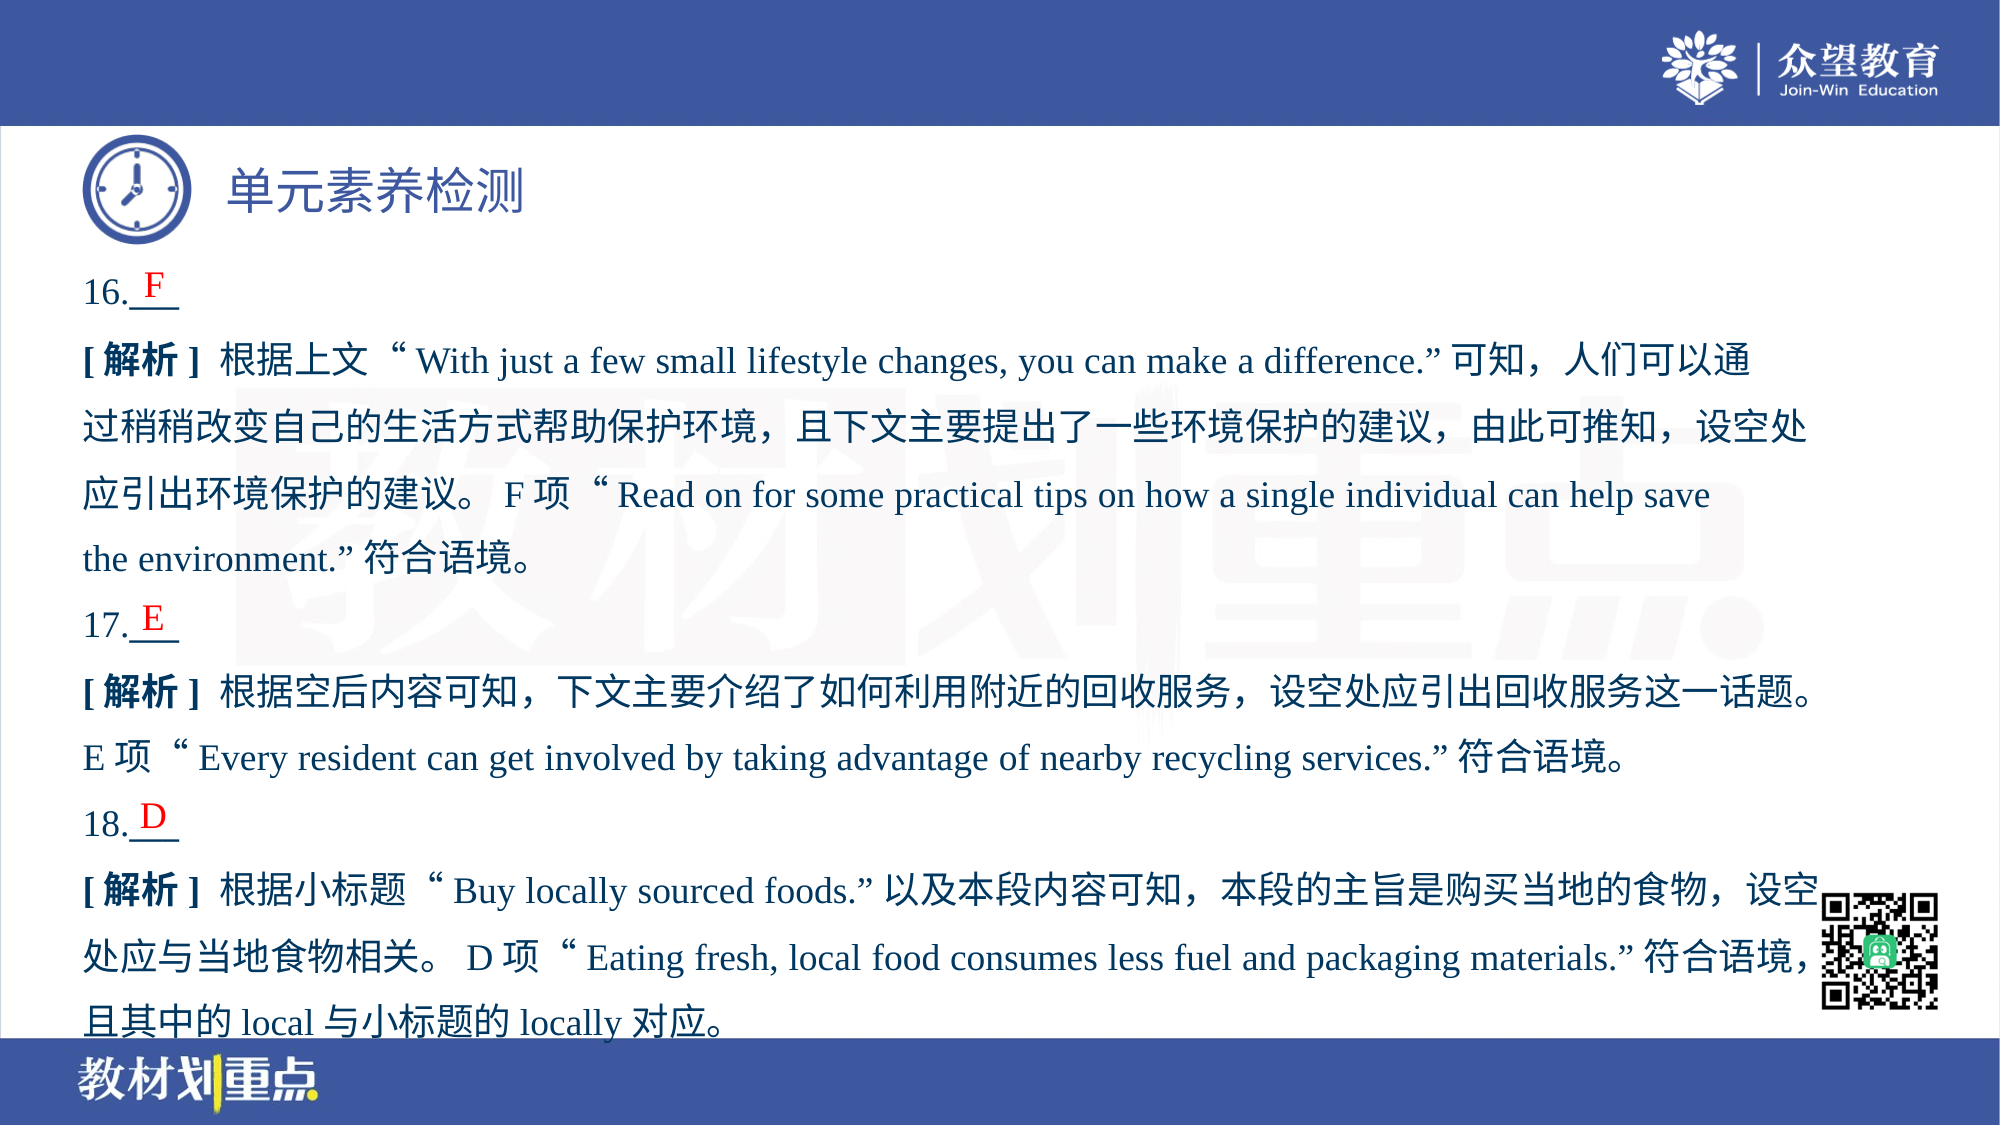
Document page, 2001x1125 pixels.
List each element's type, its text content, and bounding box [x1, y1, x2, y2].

text_box E [128, 573, 179, 632]
picture [0, 0, 2000, 1125]
text_box 18.___ [82, 778, 1817, 837]
text_box D [126, 771, 181, 830]
text_box 16.___ [82, 247, 1817, 306]
text_box [解析] 根据上文“With just a few small lifestyle changes, you can make a difference.”可知，人们可以通 过稍稍改变自己的生活方式帮助保护环境，且下文主要提出了一些环境保护的建议，由此可推知，设空处 应引出环境保护的建议。F项“Read on for some practical tips on how a single individual can help save the environment.”符合语境。 [82, 314, 1817, 573]
text_box 17.___ [82, 580, 1817, 639]
text_box F [130, 239, 179, 299]
text_box [解析] 根据空后内容可知，下文主要介绍了如何利用附近的回收服务，设空处应引出回收服务这一话题。 E项“Every resident can get involved by taking advantage of nearby recycling services.”符合语境。 [82, 646, 1817, 771]
text_box [解析] 根据小标题“Buy locally sourced foods.”以及本段内容可知，本段的主旨是购买当地的食物，设空 处应与当地食物相关。D项“Eating fresh, local food consumes less fuel and packaging materials.”符合语境， 且其中的local与小标题的locally对应。 [82, 844, 1817, 1037]
